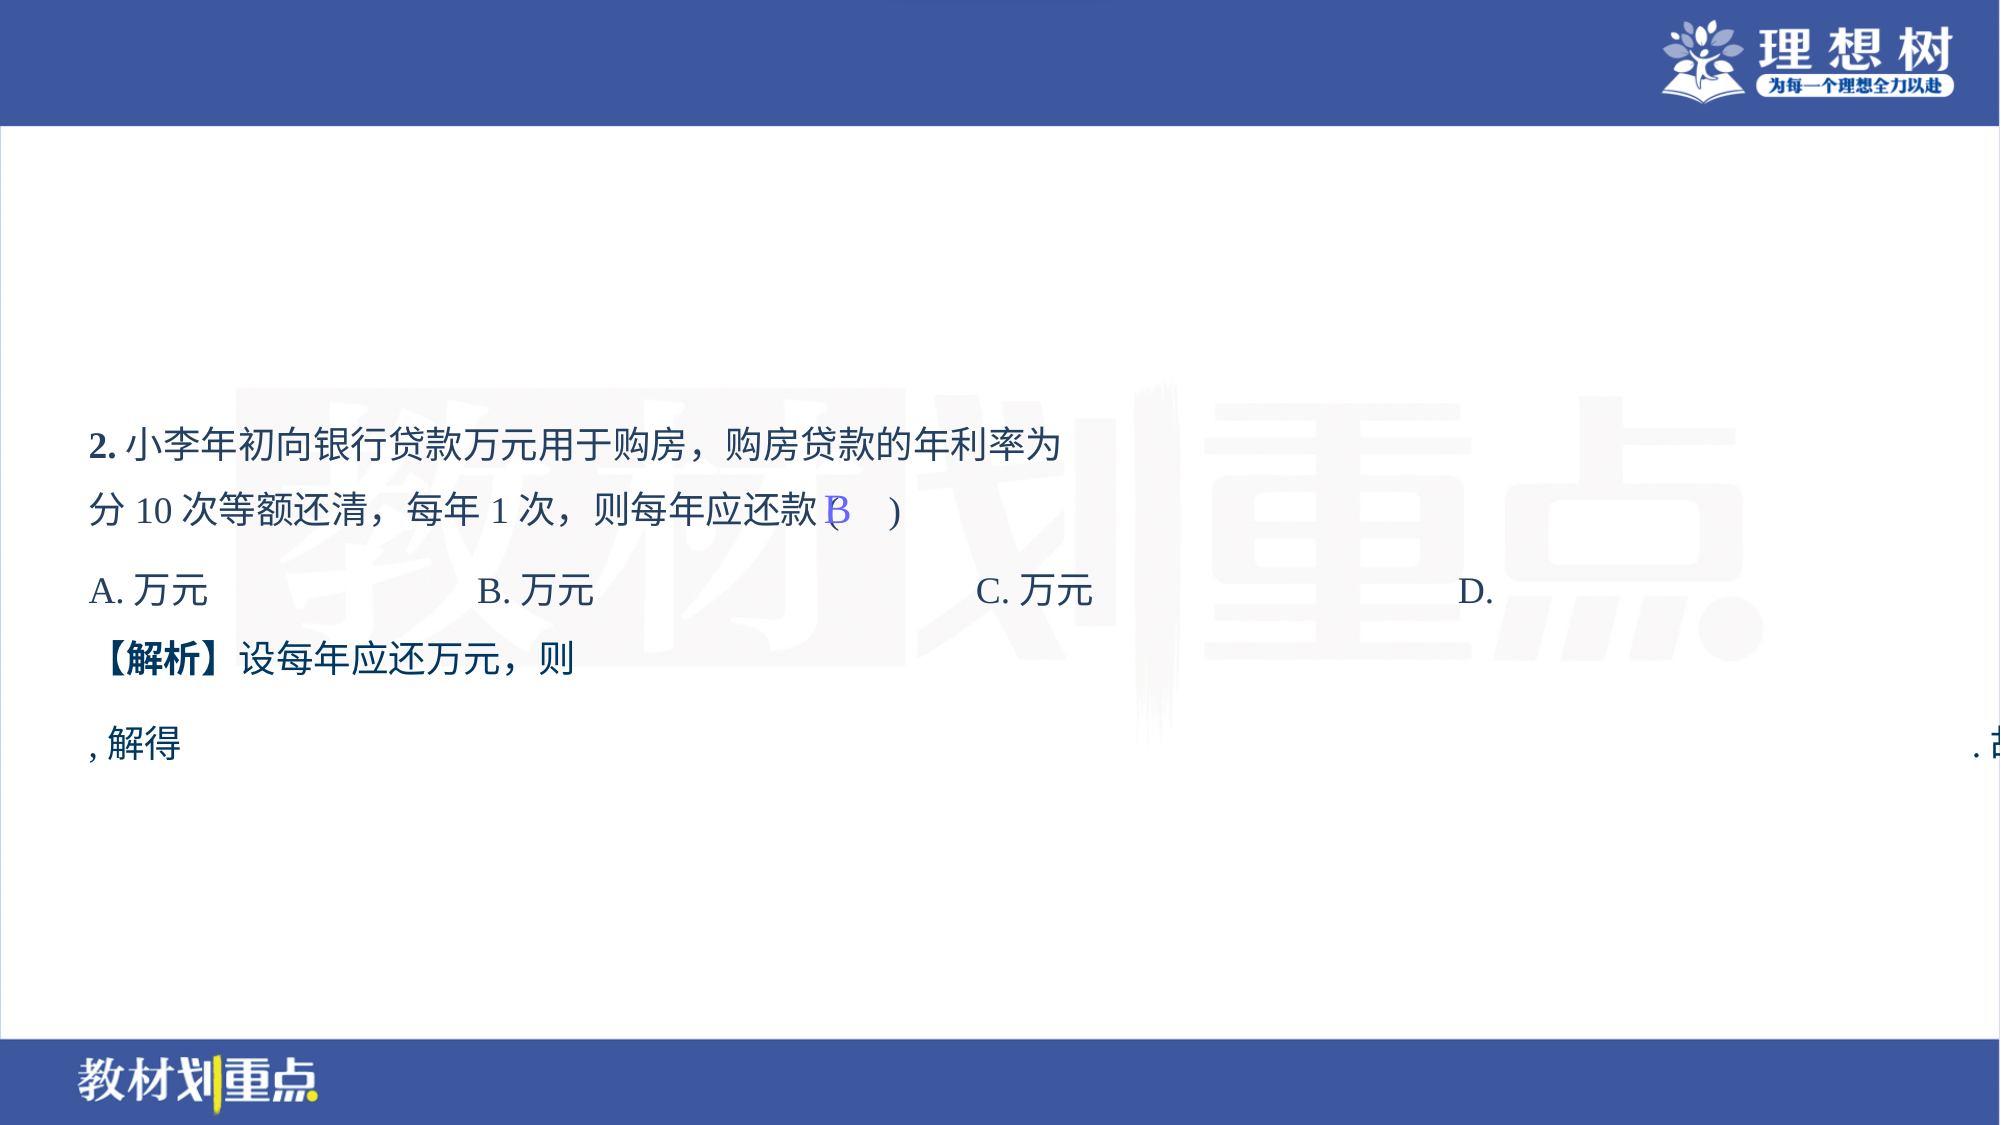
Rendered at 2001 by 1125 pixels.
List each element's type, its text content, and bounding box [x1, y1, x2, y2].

text_box B [808, 479, 867, 530]
picture [0, 0, 2000, 1125]
